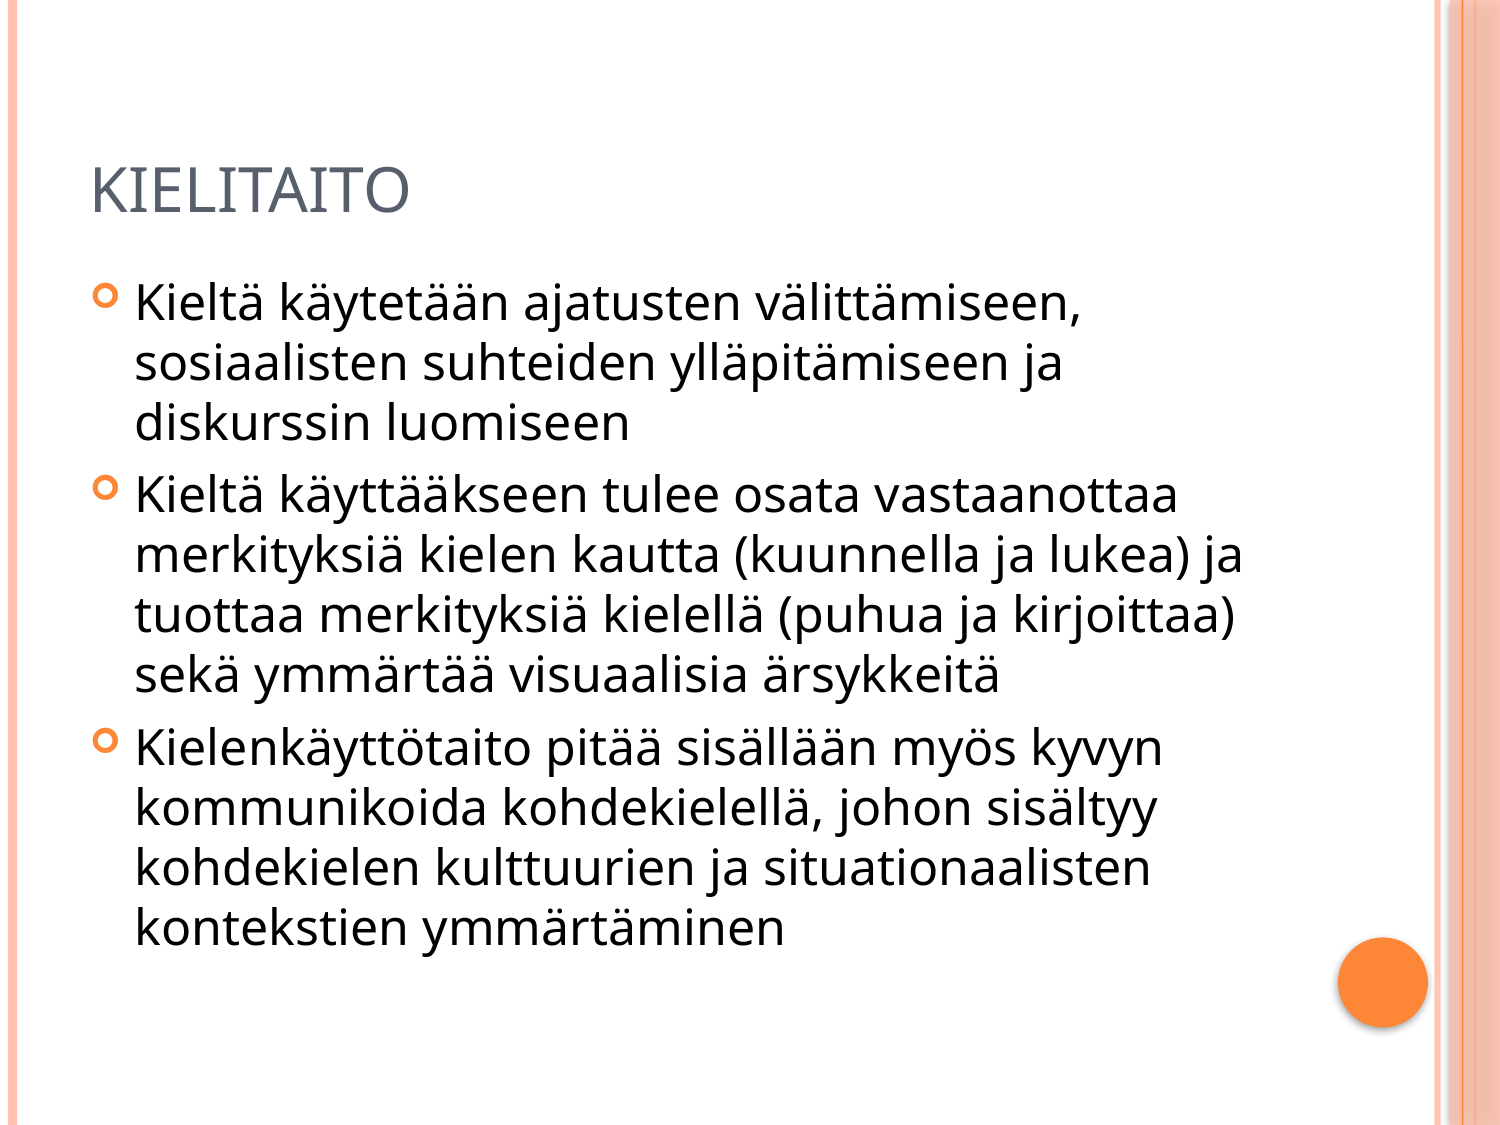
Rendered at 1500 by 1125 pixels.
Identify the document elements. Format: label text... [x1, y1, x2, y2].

title Kielitaito [75, 45, 1300, 233]
list Kieltä käytetään ajatusten välittämiseen, sosiaalisten suhteiden ylläpitämiseen ja diskurssin luomiseen Kieltä käyttääkseen tulee osata vastaanottaa merkityksiä kielen kautta (kuunnella ja lukea) ja tuottaa merkityksiä kielellä (puhua ja kirjoittaa) sekä ymmärtää visuaalisia ärsykkeitä Kielenkäyttötaito pitää sisällään myös kyvyn kommunikoida kohdekielellä, johon sisältyy kohdekielen kulttuurien ja situationaalisten kontekstien ymmärtäminen [75, 262, 1300, 1062]
